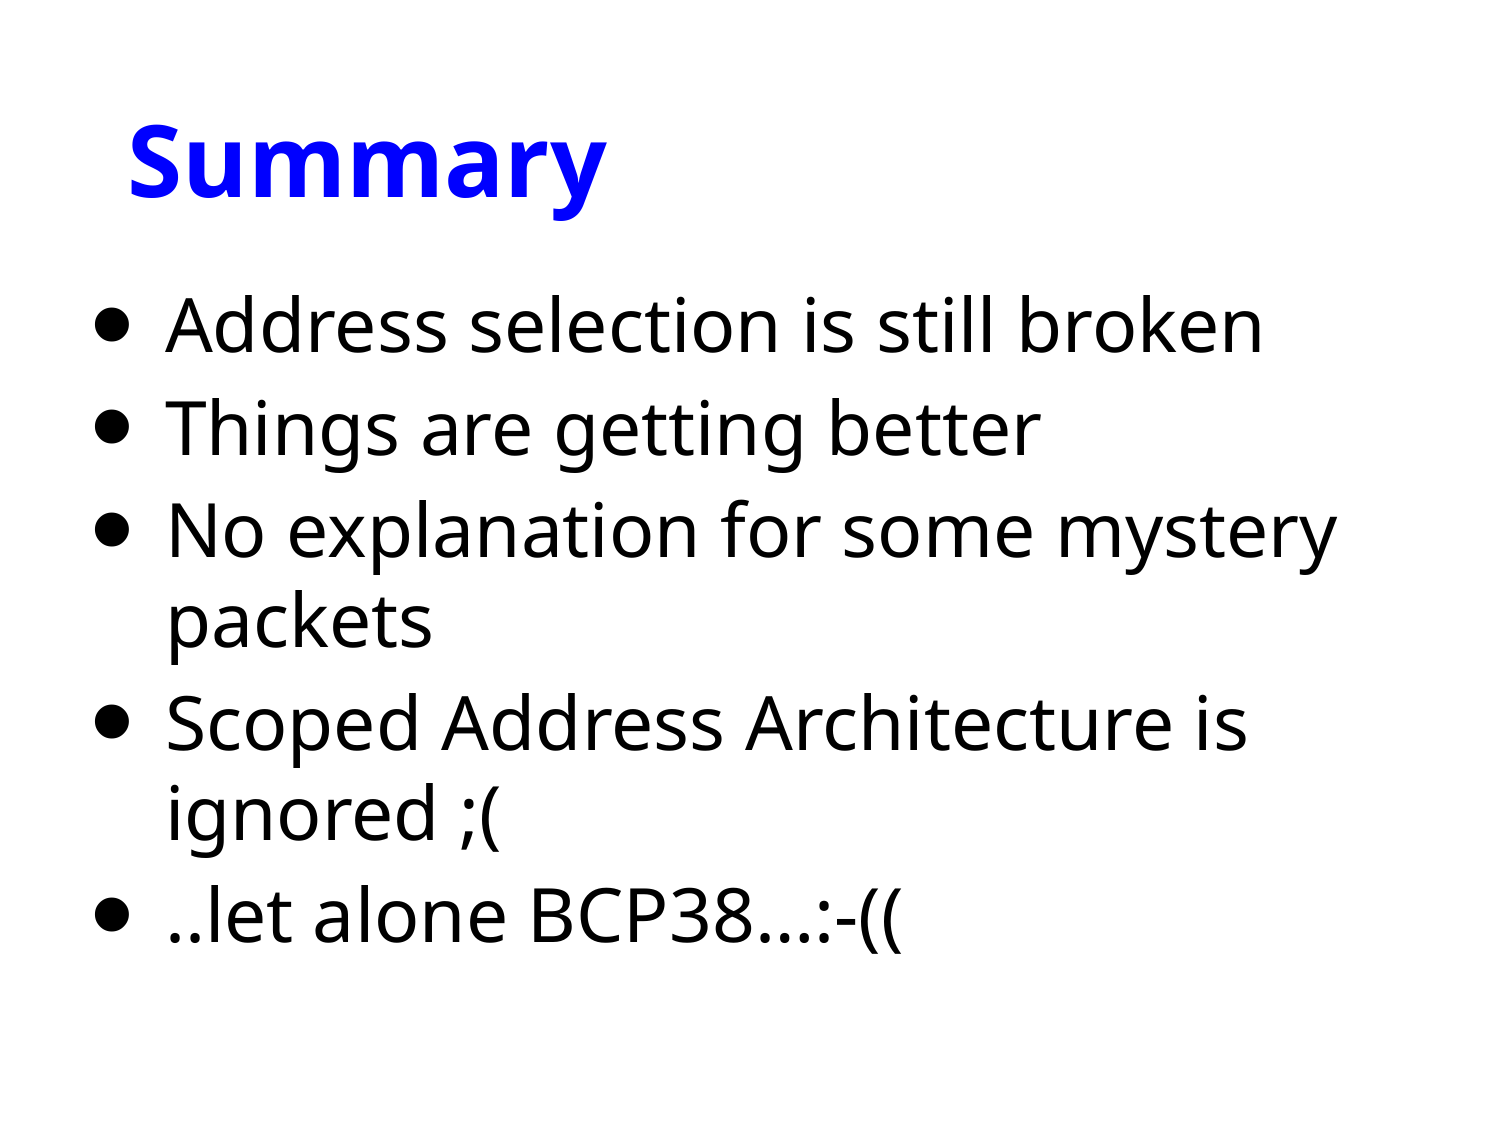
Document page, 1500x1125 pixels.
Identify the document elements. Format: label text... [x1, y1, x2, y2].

title Summary [75, 45, 1425, 233]
list Address selection is still broken Things are getting better No explanation for some mystery packets Scoped Address Architecture is ignored ;( ..let alone BCP38…:-(( [75, 262, 1425, 1078]
